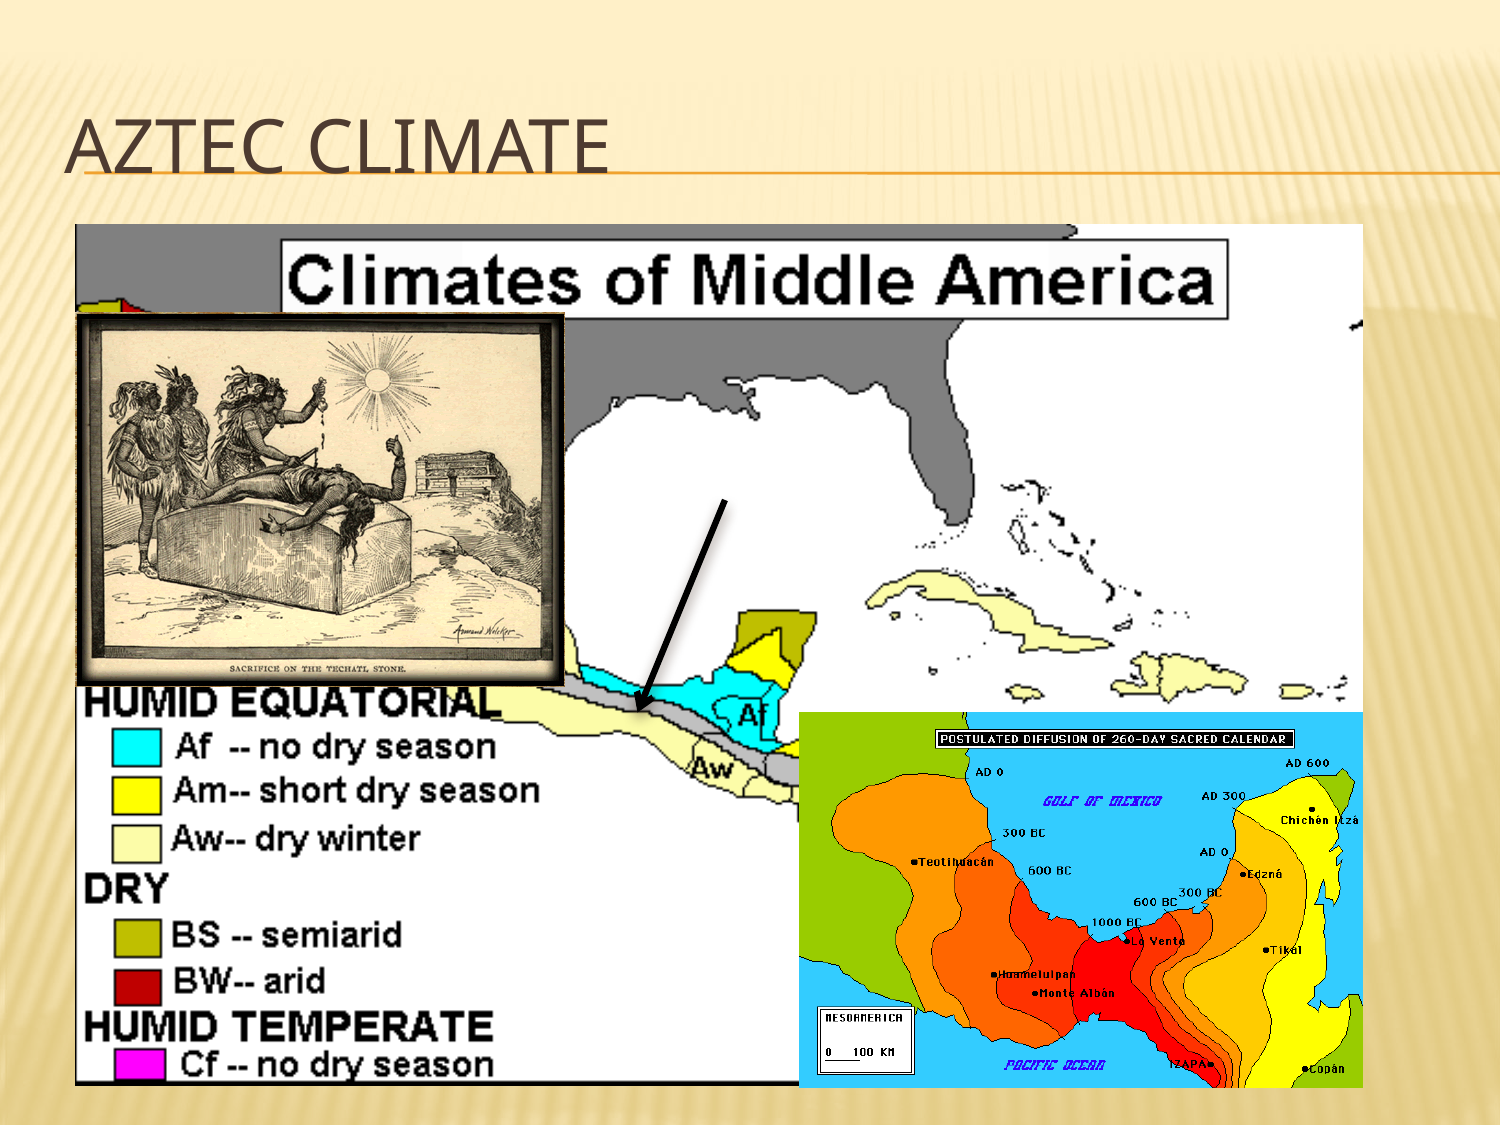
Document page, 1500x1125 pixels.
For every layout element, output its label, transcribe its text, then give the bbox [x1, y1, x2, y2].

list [74, 224, 1363, 1086]
picture [799, 712, 1363, 1088]
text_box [637, 499, 726, 713]
title Aztec Climate [50, 75, 1475, 213]
picture [74, 312, 565, 687]
